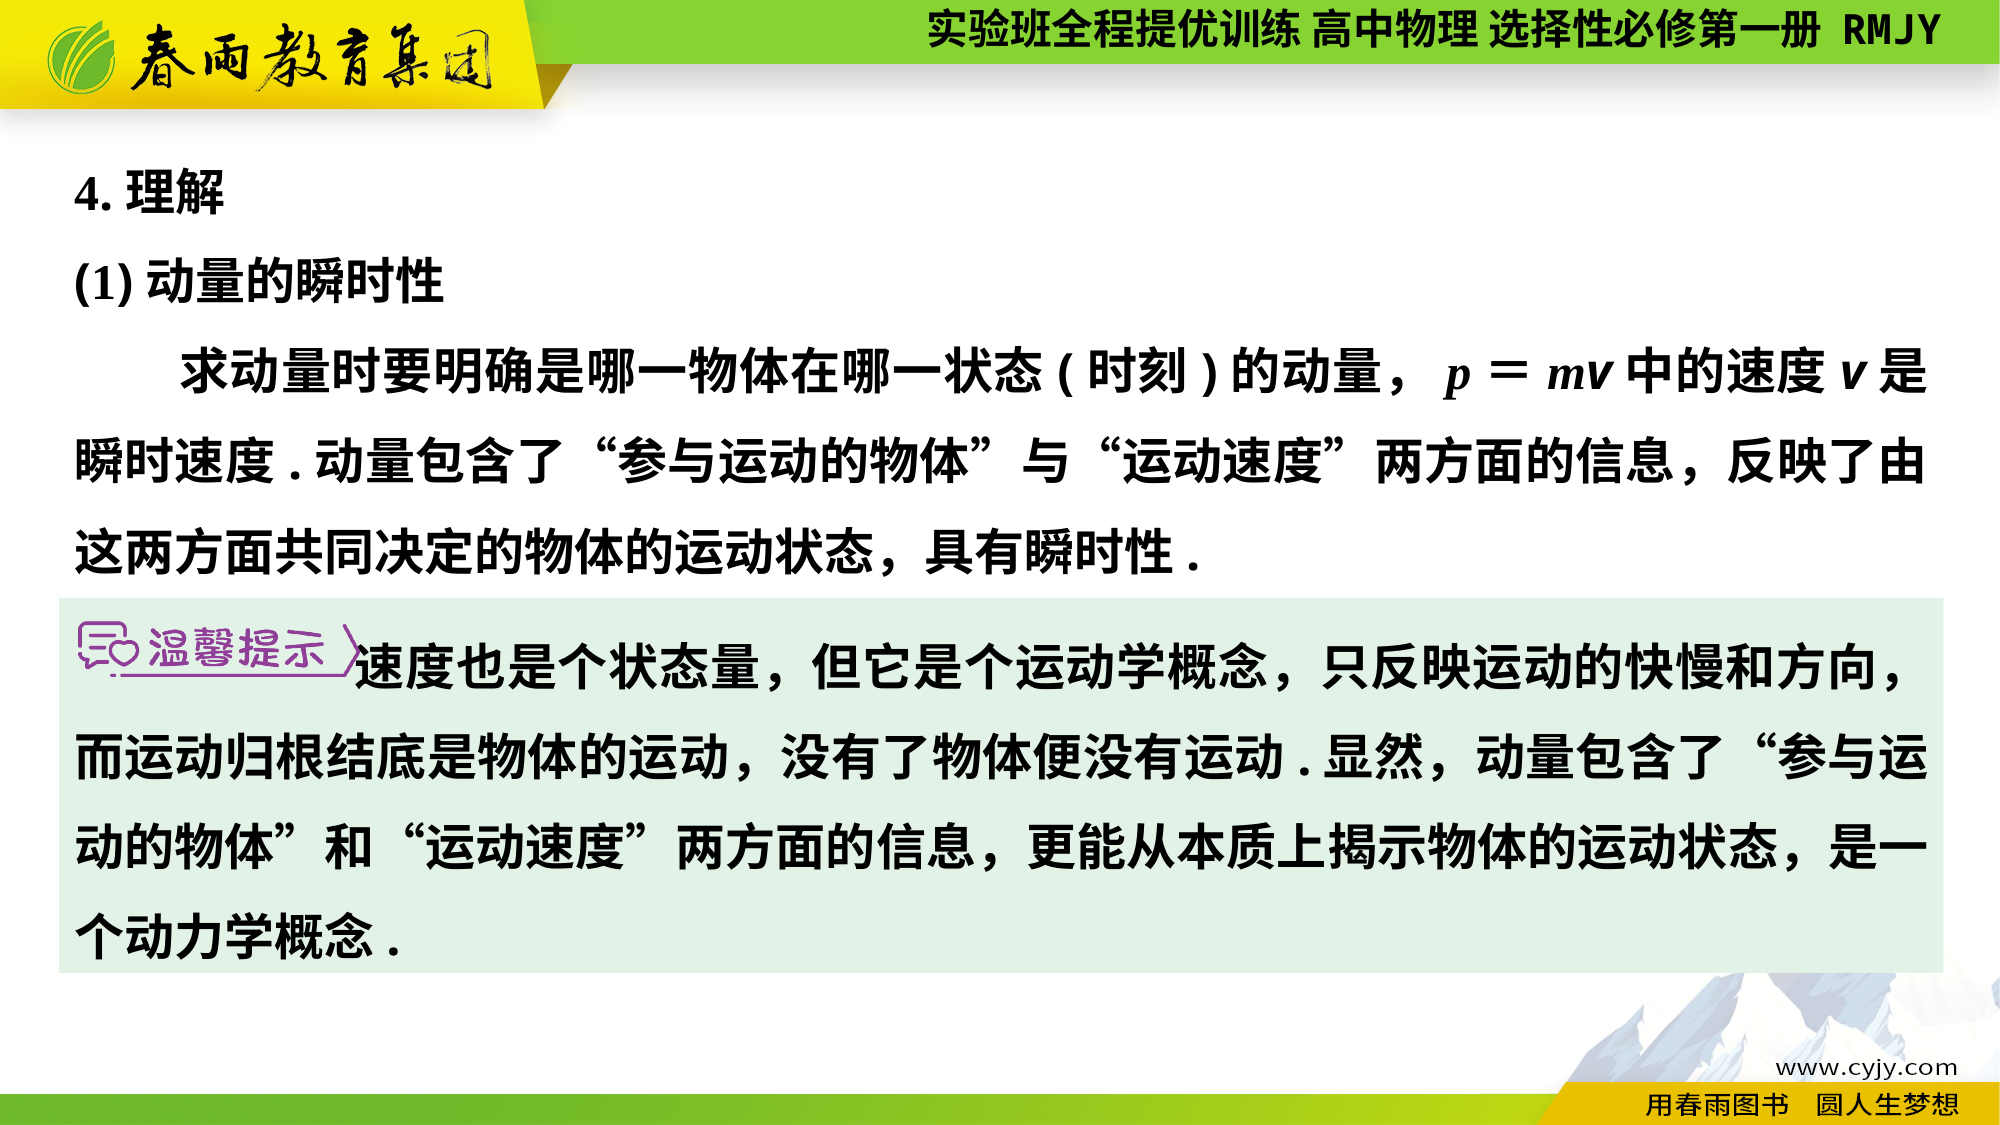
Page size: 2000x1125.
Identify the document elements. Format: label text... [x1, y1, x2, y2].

text_box 速度也是个状态量，但它是个运动学概念，只反映运动的快慢和方向，而运动归根结底是物体的运动，没有了物体便没有运动.显然，动量包含了“参与运动的物体”和“运动速度”两方面的信息，更能从本质上揭示物体的运动状态，是一个动力学概念. [59, 597, 1944, 973]
list 4.理解 (1)动量的瞬时性 求动量时要明确是哪一物体在哪一状态(时刻)的动量，p＝mv中的速度v是瞬时速度.动量包含了“参与运动的物体”与“运动速度”两方面的信息，反映了由这两方面共同决定的物体的运动状态，具有瞬时性. [59, 122, 1944, 581]
picture [0, 0, 2000, 1125]
